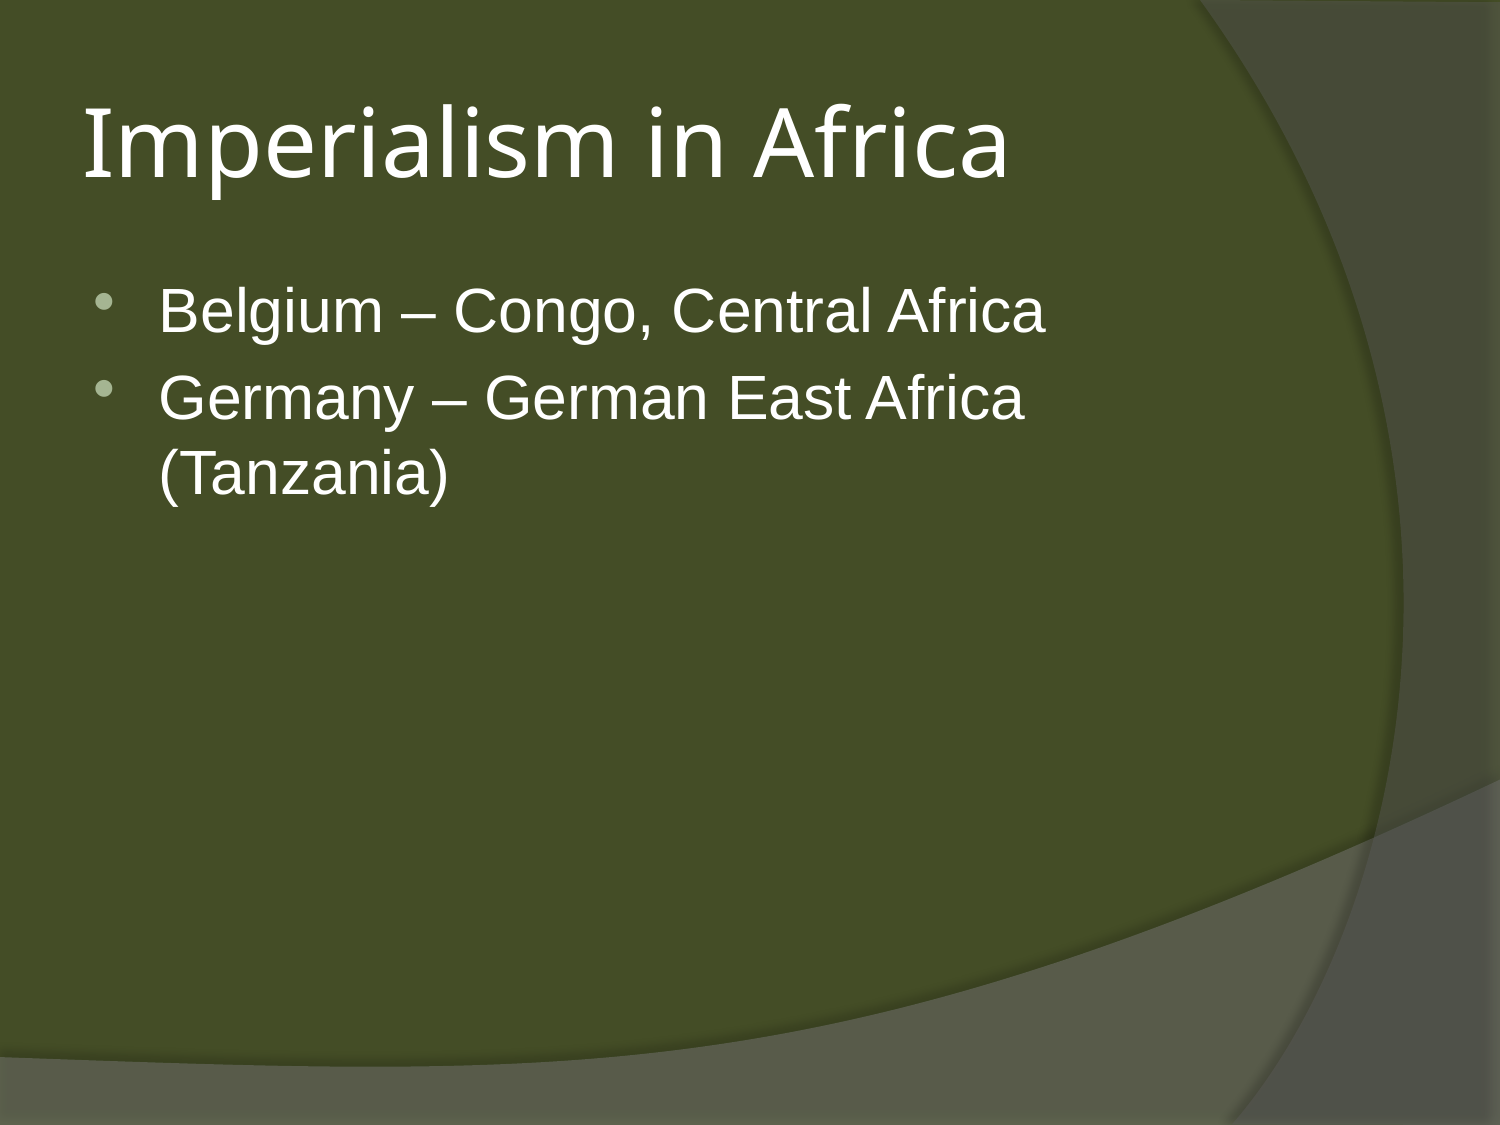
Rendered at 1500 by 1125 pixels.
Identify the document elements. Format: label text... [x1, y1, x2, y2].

list Belgium – Congo, Central Africa Germany – German East Africa (Tanzania) [75, 262, 1300, 1005]
title Imperialism in Africa [75, 45, 1300, 233]
